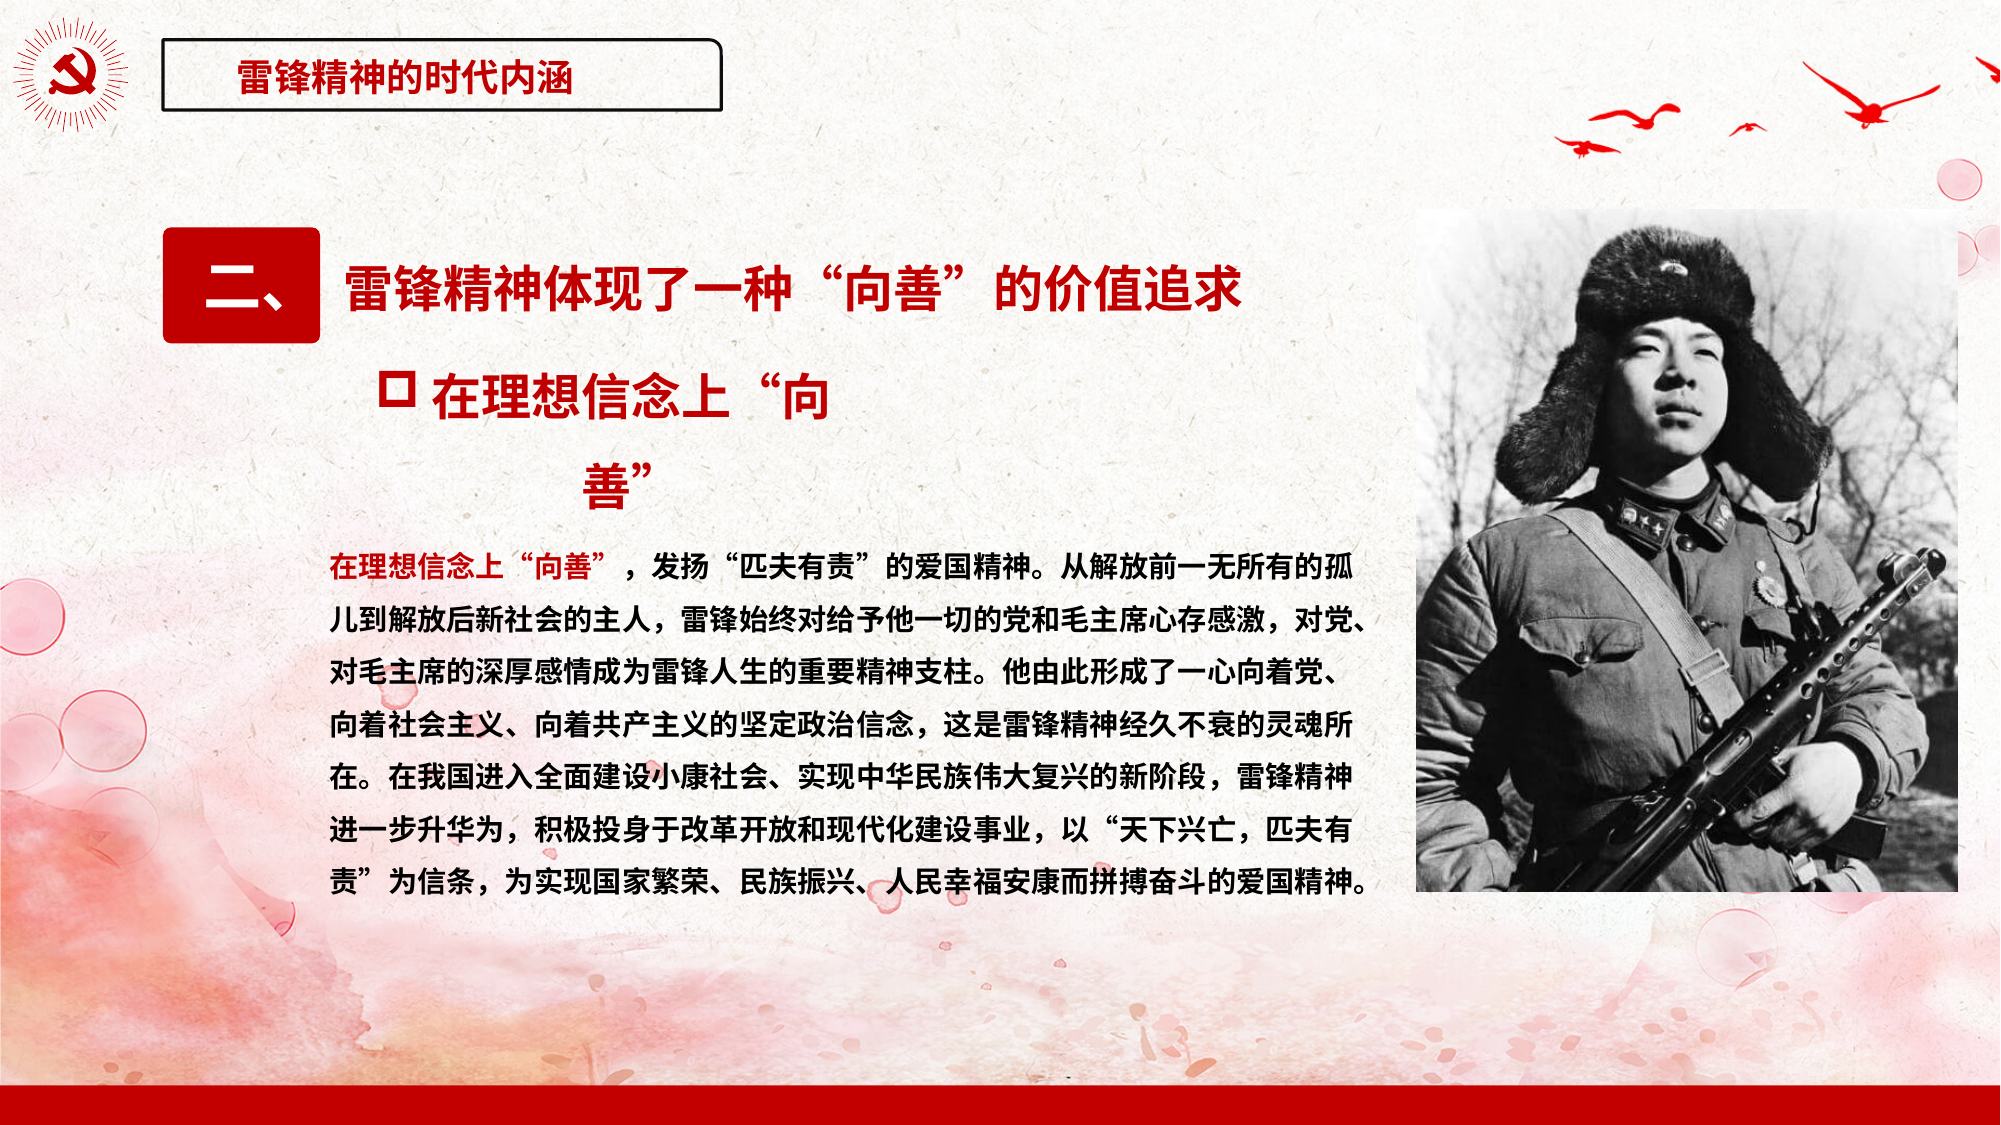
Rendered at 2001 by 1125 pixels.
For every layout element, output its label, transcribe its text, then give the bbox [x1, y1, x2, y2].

text_box 雷锋精神体现了一种“向善”的价值追求 [335, 249, 1408, 325]
text_box 在理想信念上“向善” [320, 387, 887, 464]
text_box 在理想信念上“向善”，发扬“匹夫有责”的爱国精神。从解放前一无所有的孤儿到解放后新社会的主人，雷锋始终对给予他一切的党和毛主席心存感激，对党、对毛主席的深厚感情成为雷锋人生的重要精神支柱。他由此形成了一心向着党、向着社会主义、向着共产主义的坚定政治信念，这是雷锋精神经久不衰的灵魂所在。在我国进入全面建设小康社会、实现中华民族伟大复兴的新阶段，雷锋精神进一步升华为，积极投身于改革开放和现代化建设事业，以“天下兴亡，匹夫有责”为信条，为实现国家繁荣、民族振兴、人民幸福安康而拼搏奋斗的爱国精神。 [314, 523, 1394, 993]
text_box [161, 226, 322, 345]
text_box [13, 17, 722, 133]
text_box 二、 [188, 241, 335, 327]
picture [0, 0, 2001, 1125]
